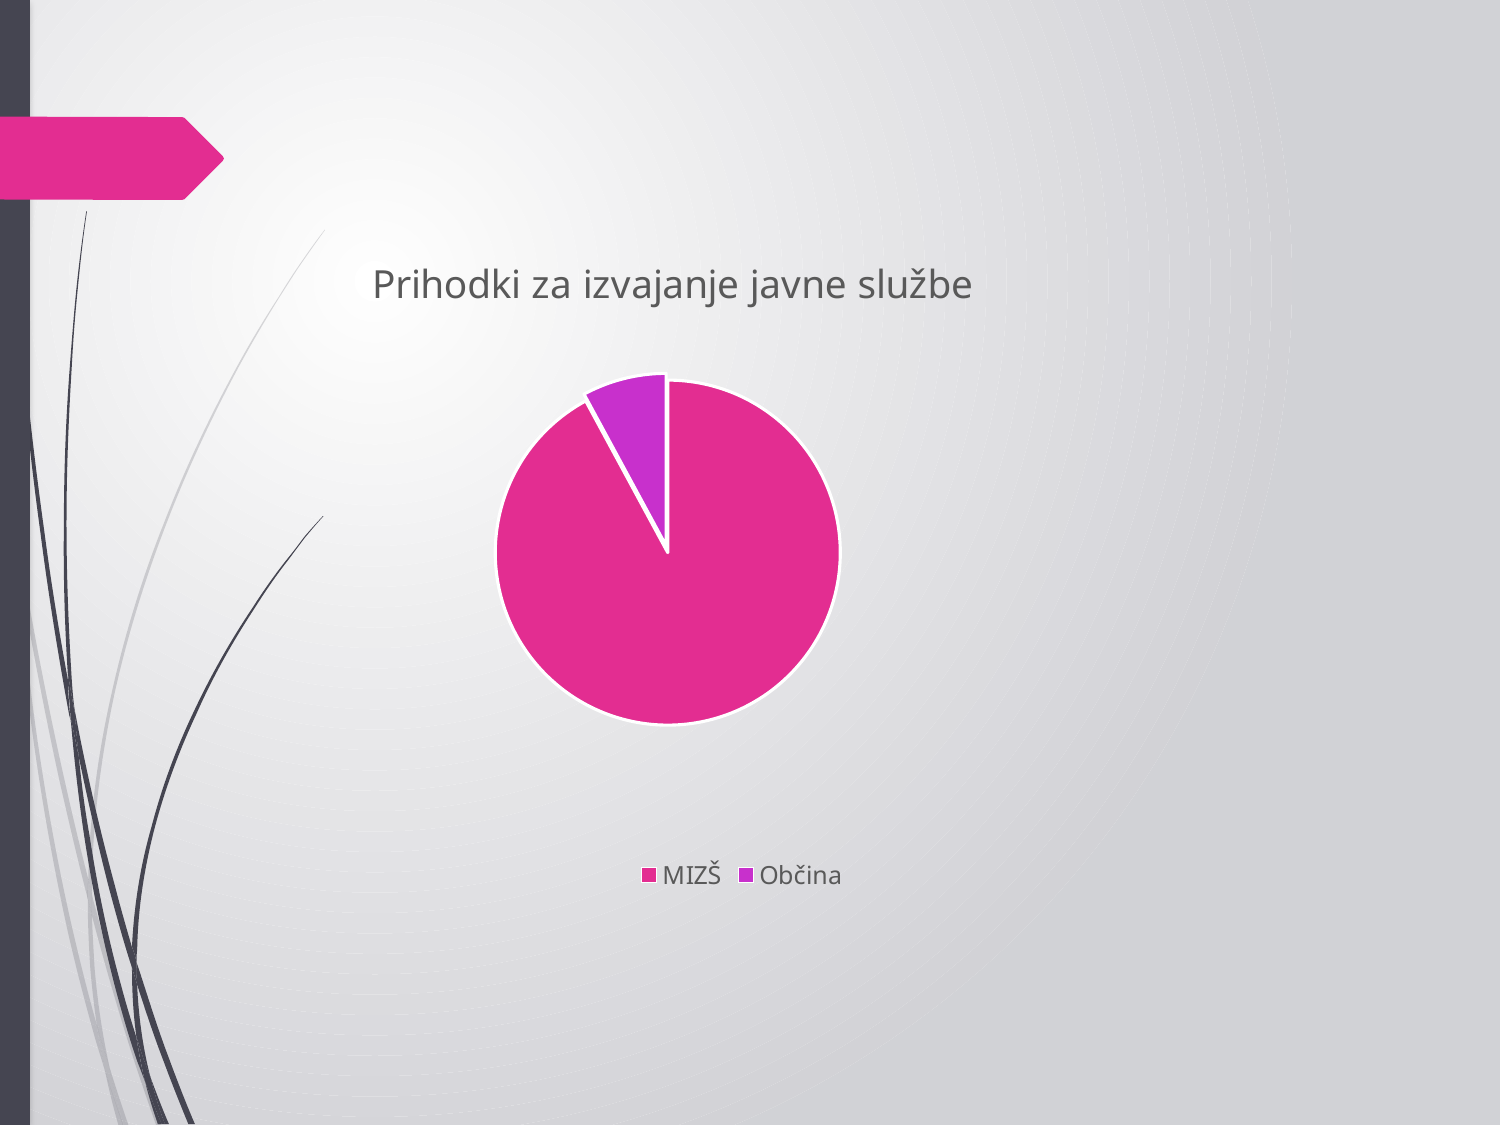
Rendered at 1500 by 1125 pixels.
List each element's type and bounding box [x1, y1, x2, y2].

chart [241, 231, 1243, 899]
